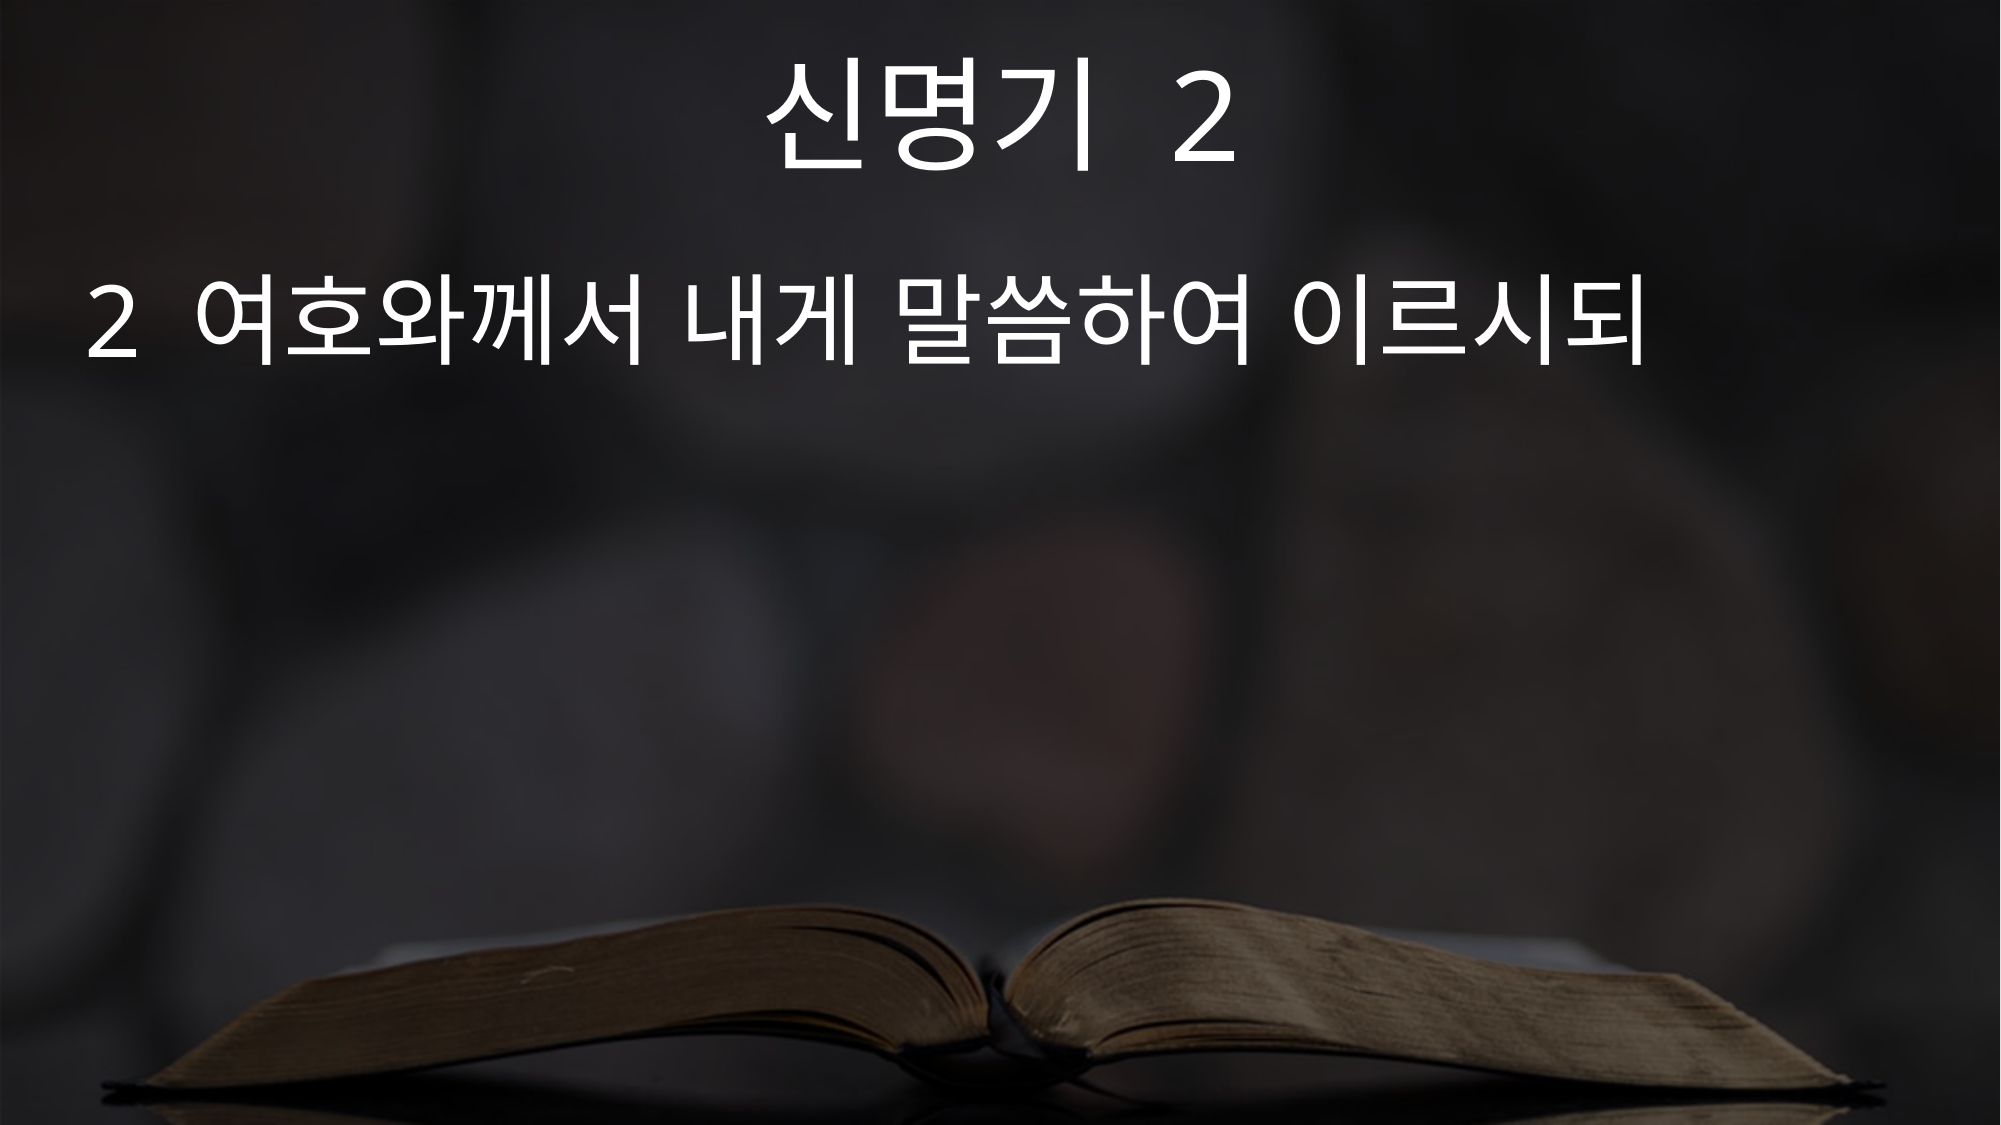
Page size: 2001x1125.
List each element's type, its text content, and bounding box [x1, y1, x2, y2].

footer 신명기 2 [0, 32, 2000, 192]
picture [0, 0, 2001, 1125]
list 2 여호와께서 내게 말씀하여 이르시되 [69, 263, 1953, 423]
